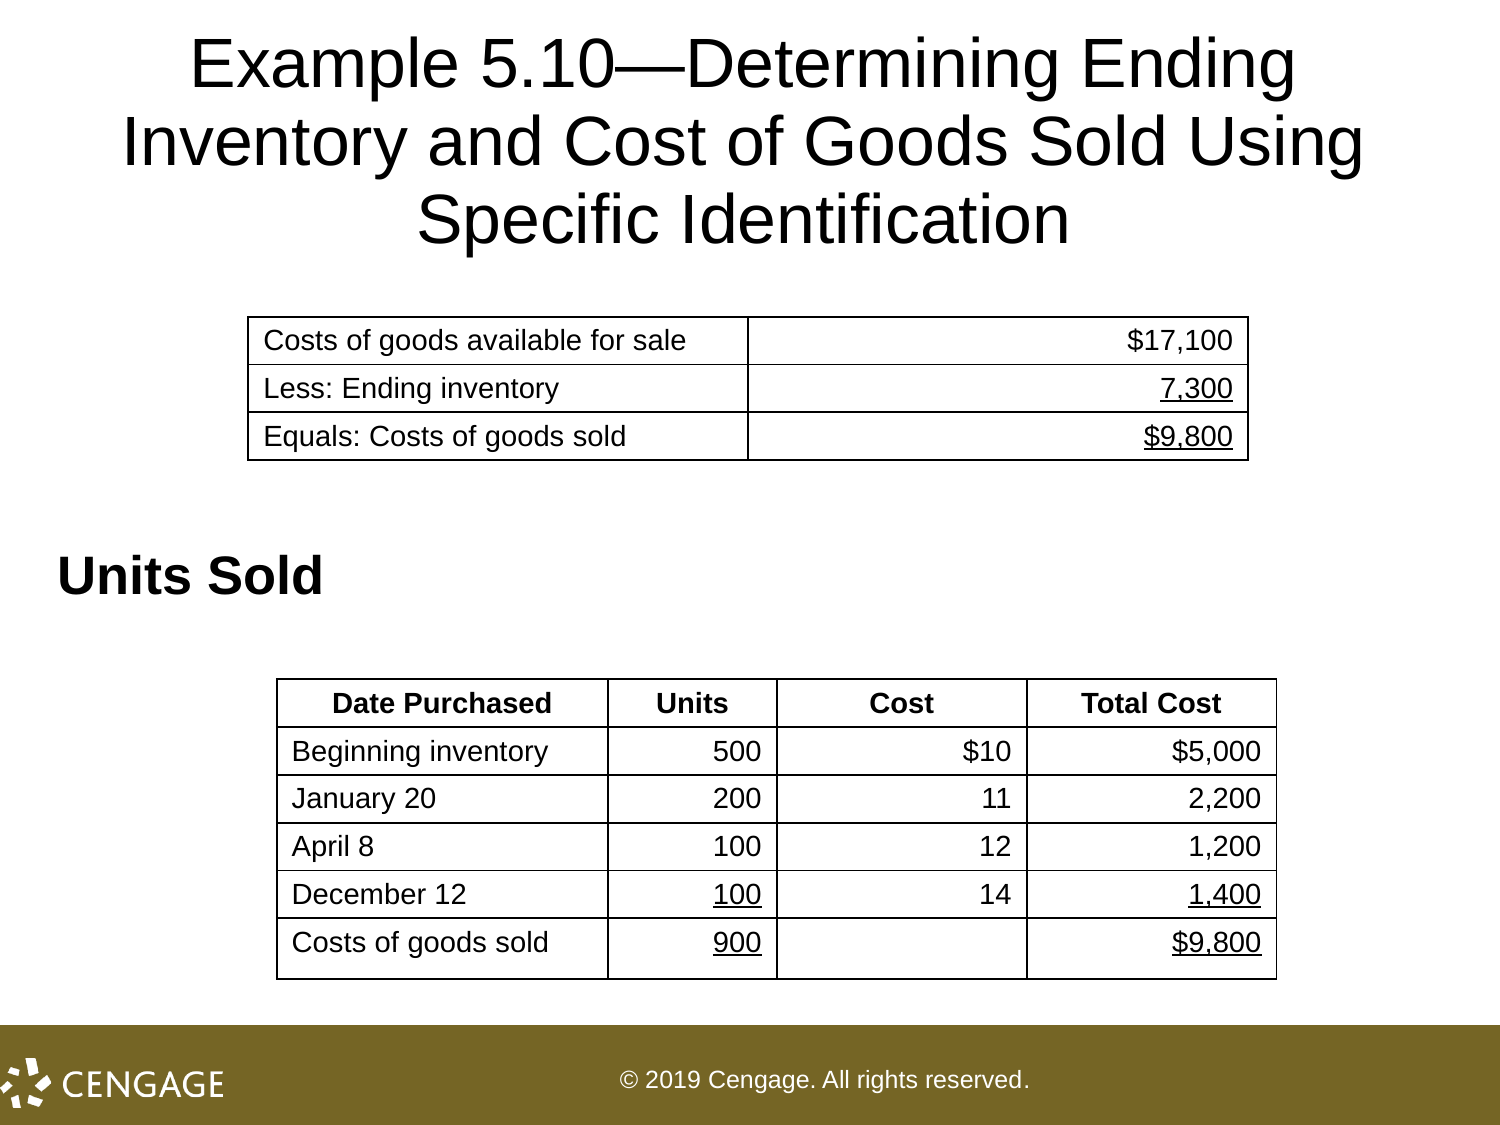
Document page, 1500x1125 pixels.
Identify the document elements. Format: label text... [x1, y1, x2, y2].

list Units Sold [42, 537, 1466, 617]
table_header $17,100 [749, 318, 1247, 364]
table_cell January 20 [278, 776, 607, 822]
table_cell $10 [778, 728, 1026, 774]
table_cell Beginning inventory [278, 728, 607, 774]
table_cell 100 [609, 871, 776, 917]
table_cell 11 [778, 776, 1026, 822]
table_cell 7,300 [749, 365, 1247, 411]
table_header Units [609, 680, 776, 726]
table_cell $9,800 [749, 413, 1247, 459]
table_cell $5,000 [1028, 728, 1276, 774]
table_cell Costs of goods sold [278, 919, 607, 978]
table_cell 1,400 [1028, 871, 1276, 917]
picture [0, 1058, 223, 1108]
table_cell 200 [609, 776, 776, 822]
table_cell 500 [609, 728, 776, 774]
table_cell Less: Ending inventory [249, 365, 747, 411]
table_cell 12 [778, 824, 1026, 870]
table_cell 14 [778, 871, 1026, 917]
table_header Date Purchased [278, 680, 607, 726]
title Example 5.10—Determining Ending Inventory and Cost of Goods Sold Using Specific Identification [37, 15, 1451, 267]
table_cell 100 [609, 824, 776, 870]
table_cell 900 [609, 919, 776, 978]
table_cell $9,800 [1028, 919, 1276, 978]
table_cell Equals: Costs of goods sold [249, 413, 747, 459]
table_cell 2,200 [1028, 776, 1276, 822]
table_cell [778, 919, 1026, 978]
table_header Cost [778, 680, 1026, 726]
table_cell April 8 [278, 824, 607, 870]
table_cell December 12 [278, 871, 607, 917]
table_cell 1,200 [1028, 824, 1276, 870]
table_header Total Cost [1028, 680, 1276, 726]
table_header Costs of goods available for sale [249, 318, 747, 364]
